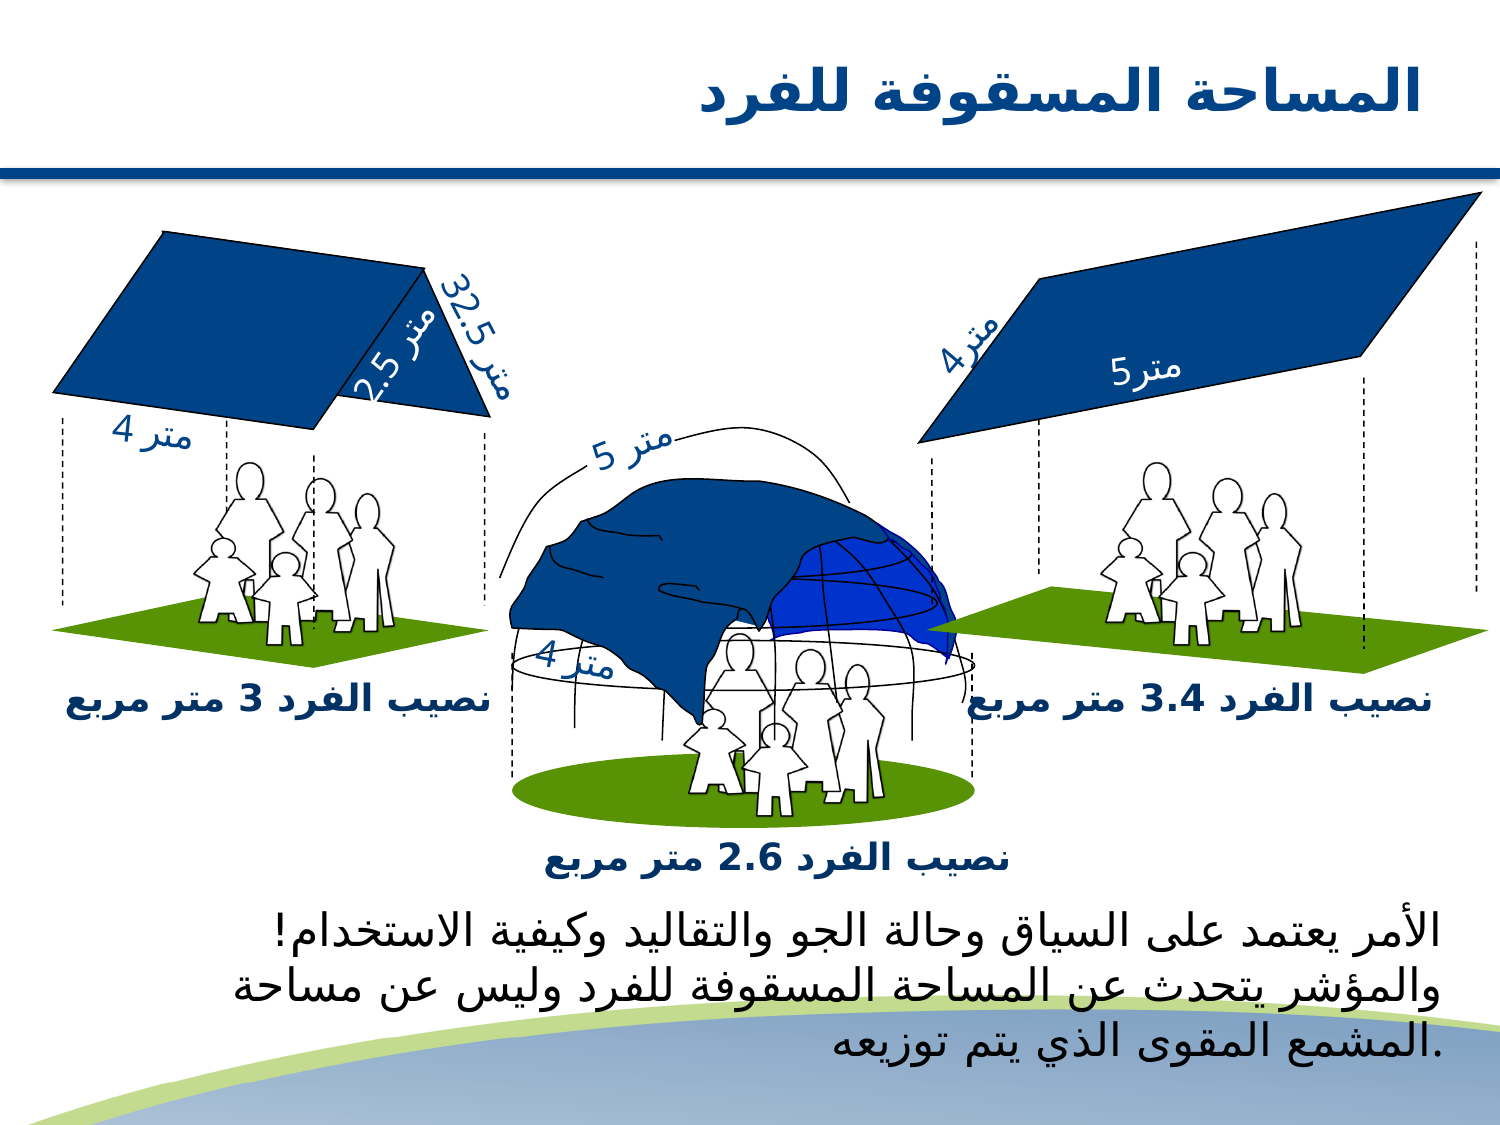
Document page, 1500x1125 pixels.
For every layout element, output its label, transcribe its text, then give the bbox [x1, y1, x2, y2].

picture [0, 993, 1500, 1125]
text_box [899, 241, 1500, 728]
text_box الأمر يعتمد على السياق وحالة الجو والتقاليد وكيفية الاستخدام! والمؤشر يتحدث عن المساحة المسقوفة للفرد وليس عن مساحة المشمع المقوى الذي يتم توزيعه. [108, 893, 1459, 1012]
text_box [50, 242, 515, 728]
text_box المساحة المسقوفة للفرد [108, 0, 1459, 178]
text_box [499, 413, 975, 887]
